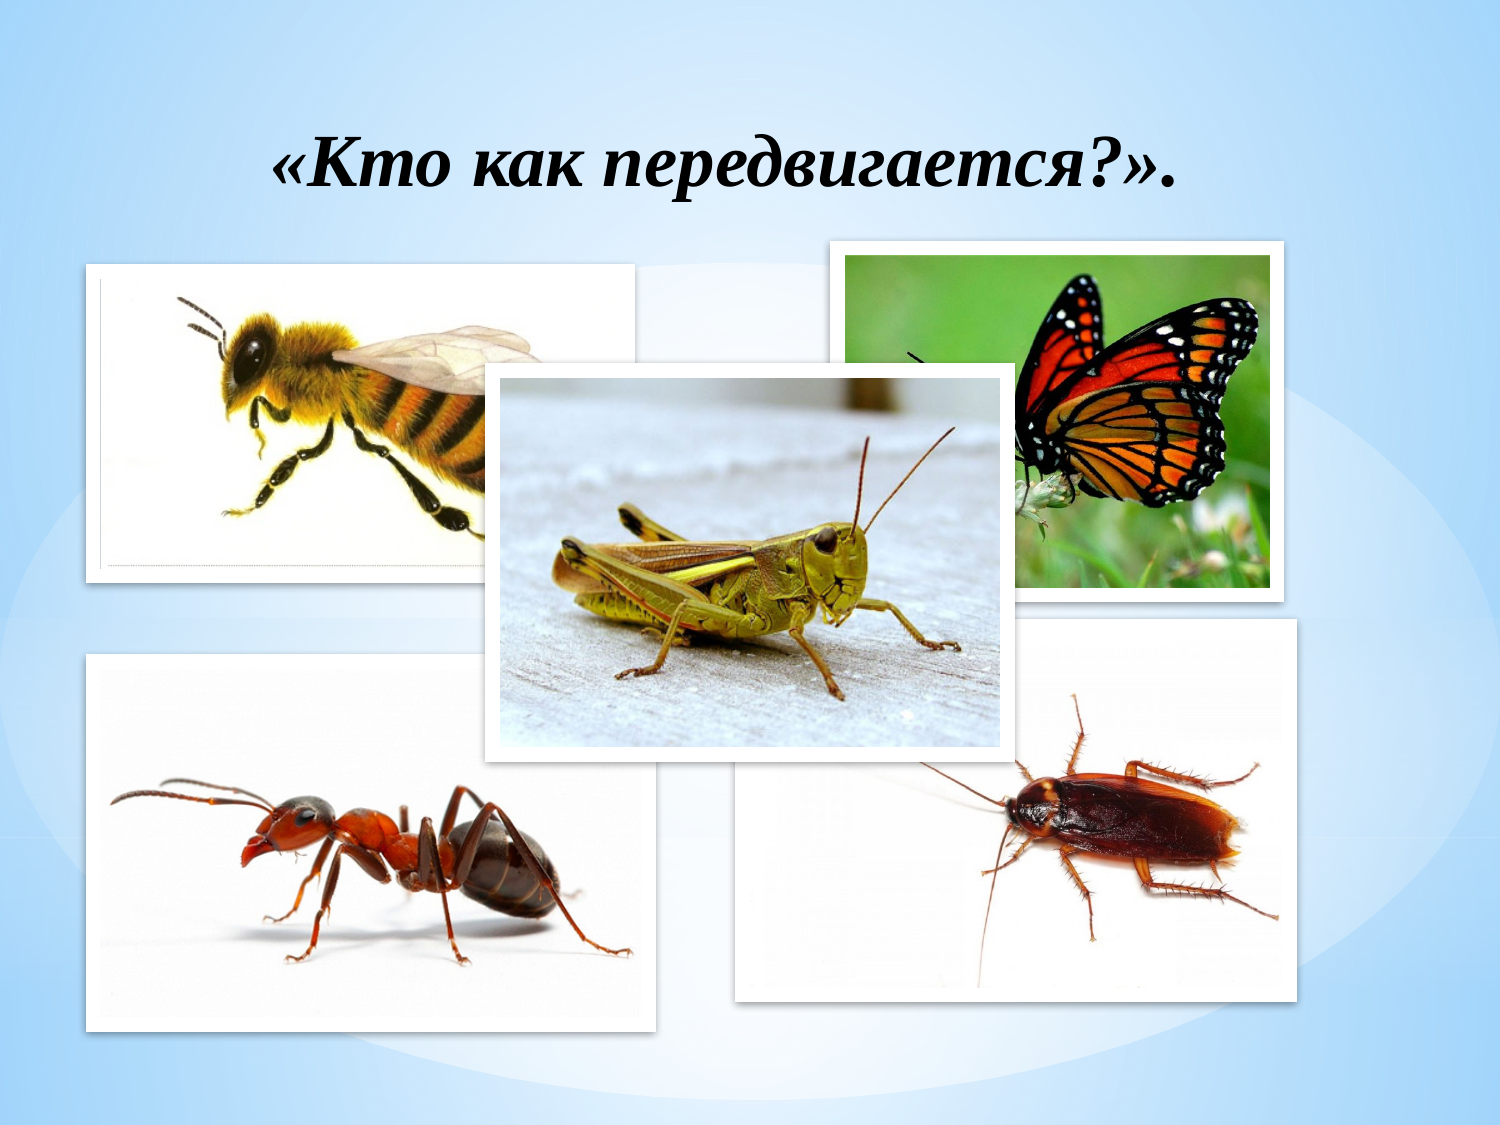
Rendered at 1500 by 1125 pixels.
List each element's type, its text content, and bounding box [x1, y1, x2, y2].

picture [100, 255, 1283, 1018]
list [100, 278, 621, 570]
title «Кто как передвигается?». [147, 90, 1304, 266]
